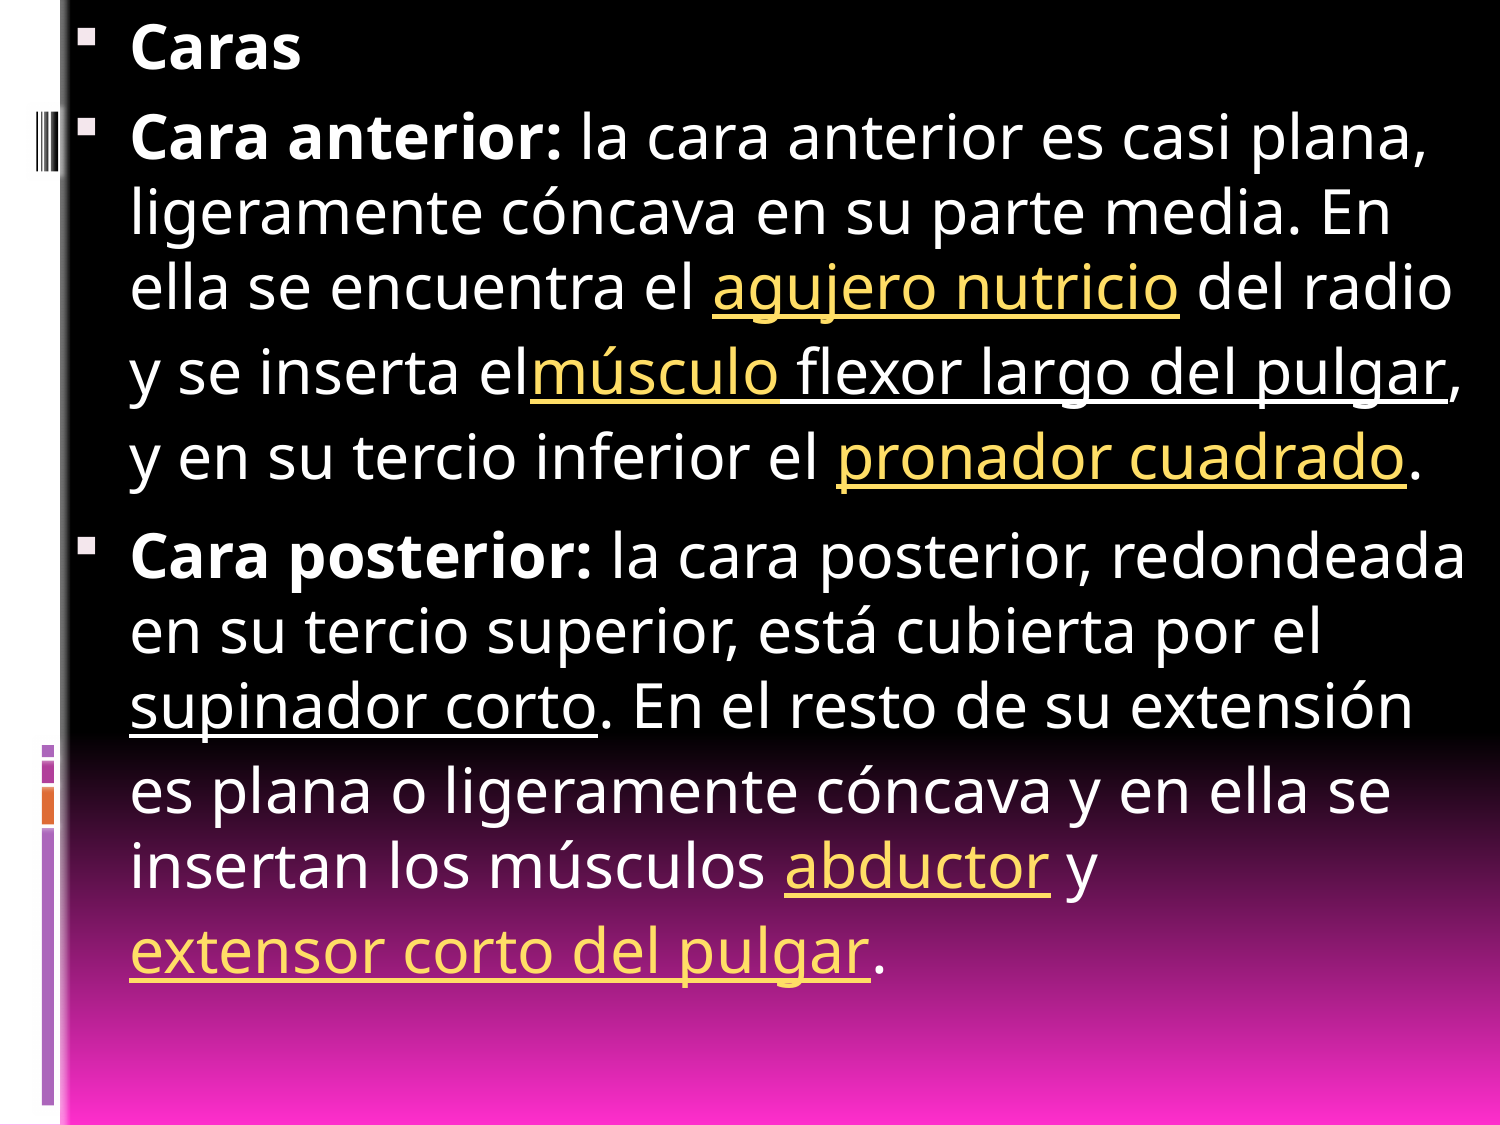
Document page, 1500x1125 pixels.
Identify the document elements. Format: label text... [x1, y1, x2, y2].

list Caras Cara anterior: la cara anterior es casi plana, ligeramente cóncava en su parte media. En ella se encuentra el agujero nutricio del radio y se inserta elmúsculo flexor largo del pulgar, y en su tercio inferior el pronador cuadrado. Cara posterior: la cara posterior, redondeada en su tercio superior, está cubierta por el supinador corto. En el resto de su extensión es plana o ligeramente cóncava y en ella se insertan los músculos abductor y extensor corto del pulgar. [46, 0, 1500, 1125]
